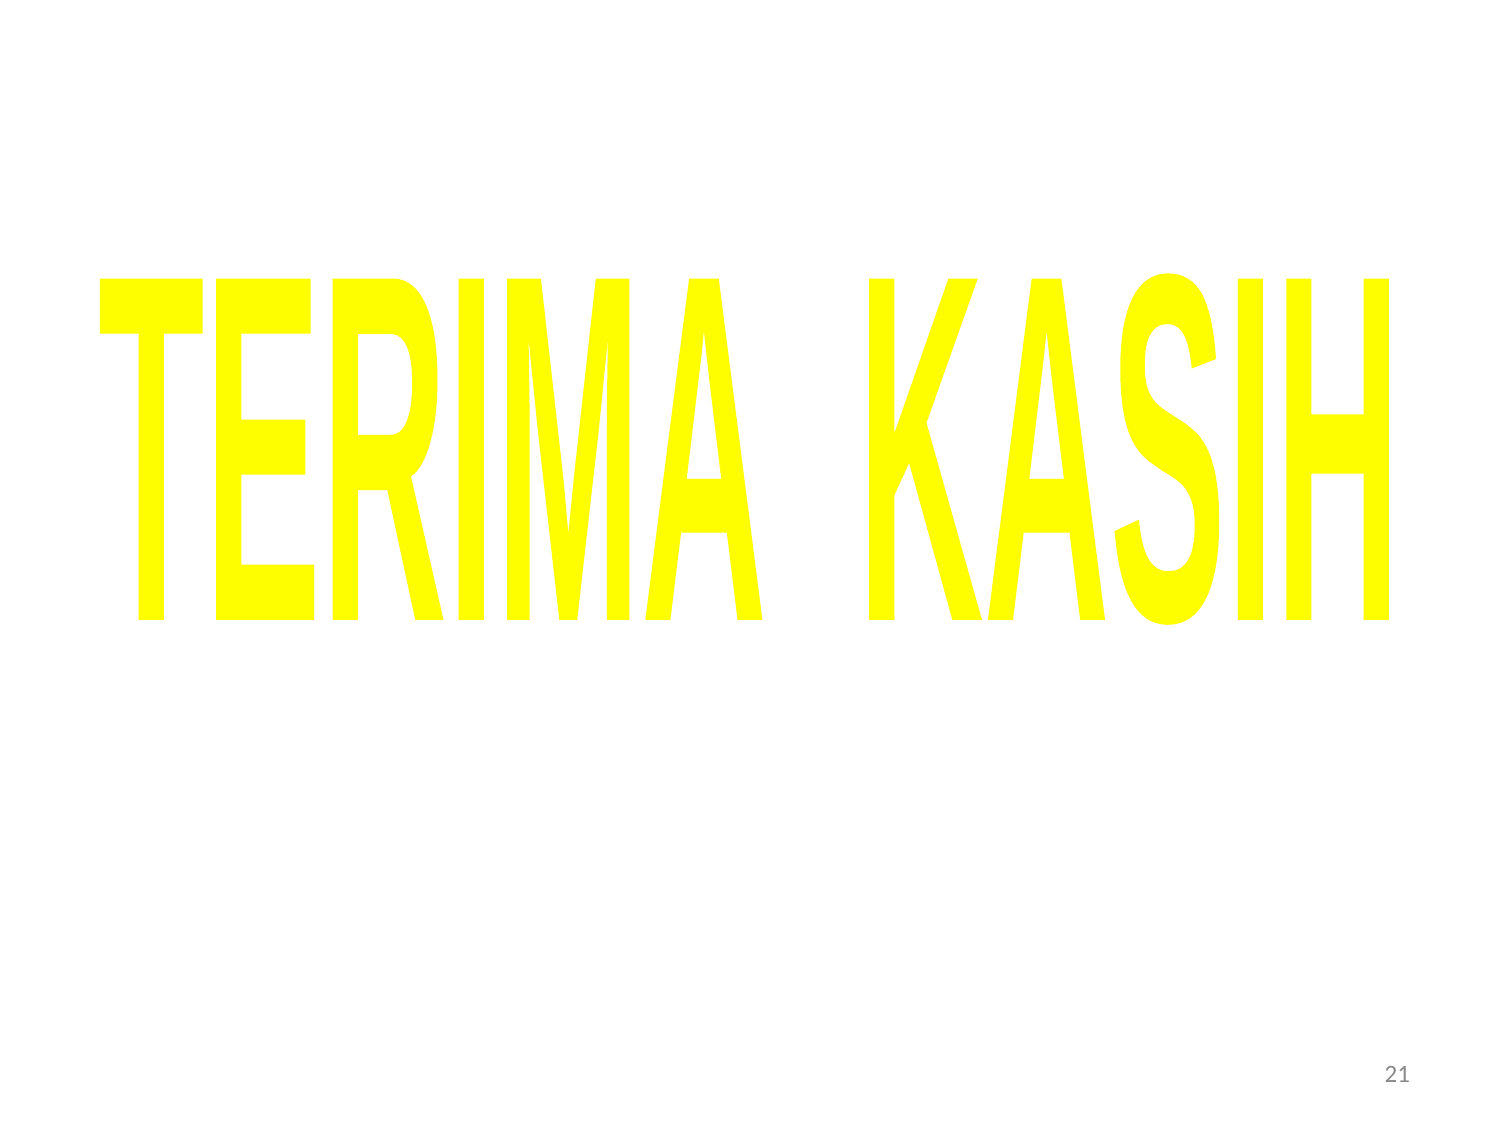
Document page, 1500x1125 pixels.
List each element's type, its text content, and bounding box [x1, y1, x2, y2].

slide_number 21 [1074, 1042, 1426, 1103]
